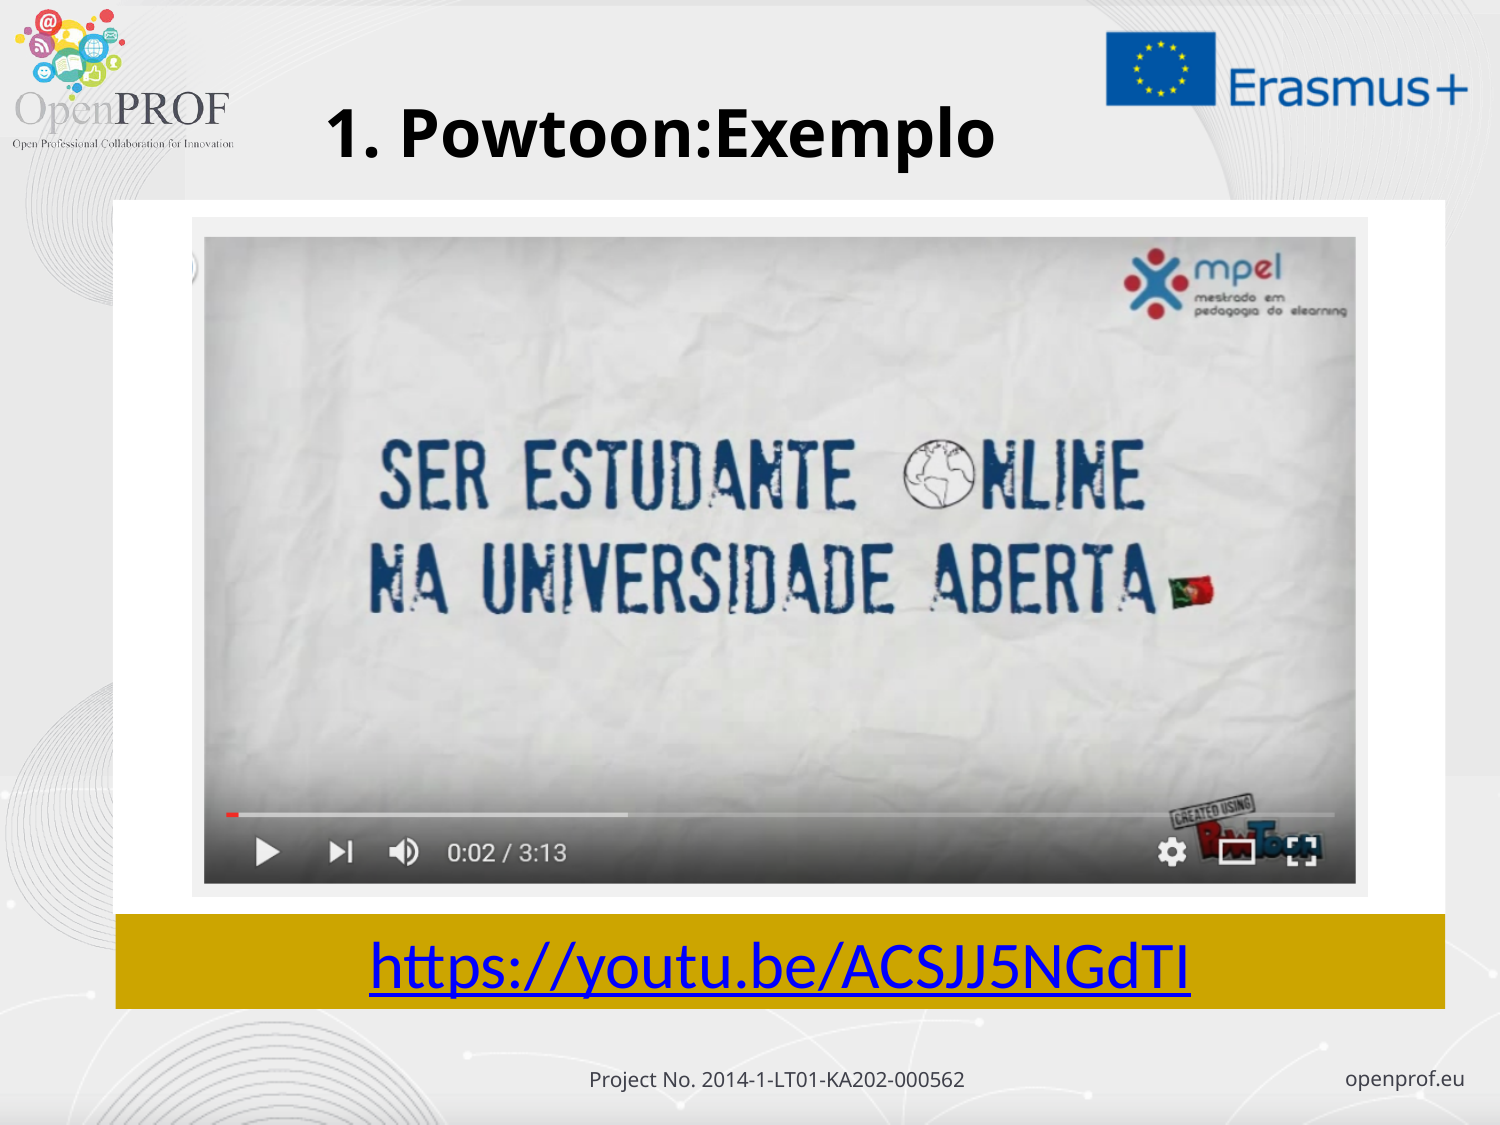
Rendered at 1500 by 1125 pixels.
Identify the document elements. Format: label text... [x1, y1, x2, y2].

title 1. Powtoon:Exemplo [187, 83, 1153, 179]
list [112, 199, 1446, 915]
picture [0, 0, 1500, 1125]
text_box https://youtu.be/ACSJJ5NGdTI [115, 914, 1446, 1009]
